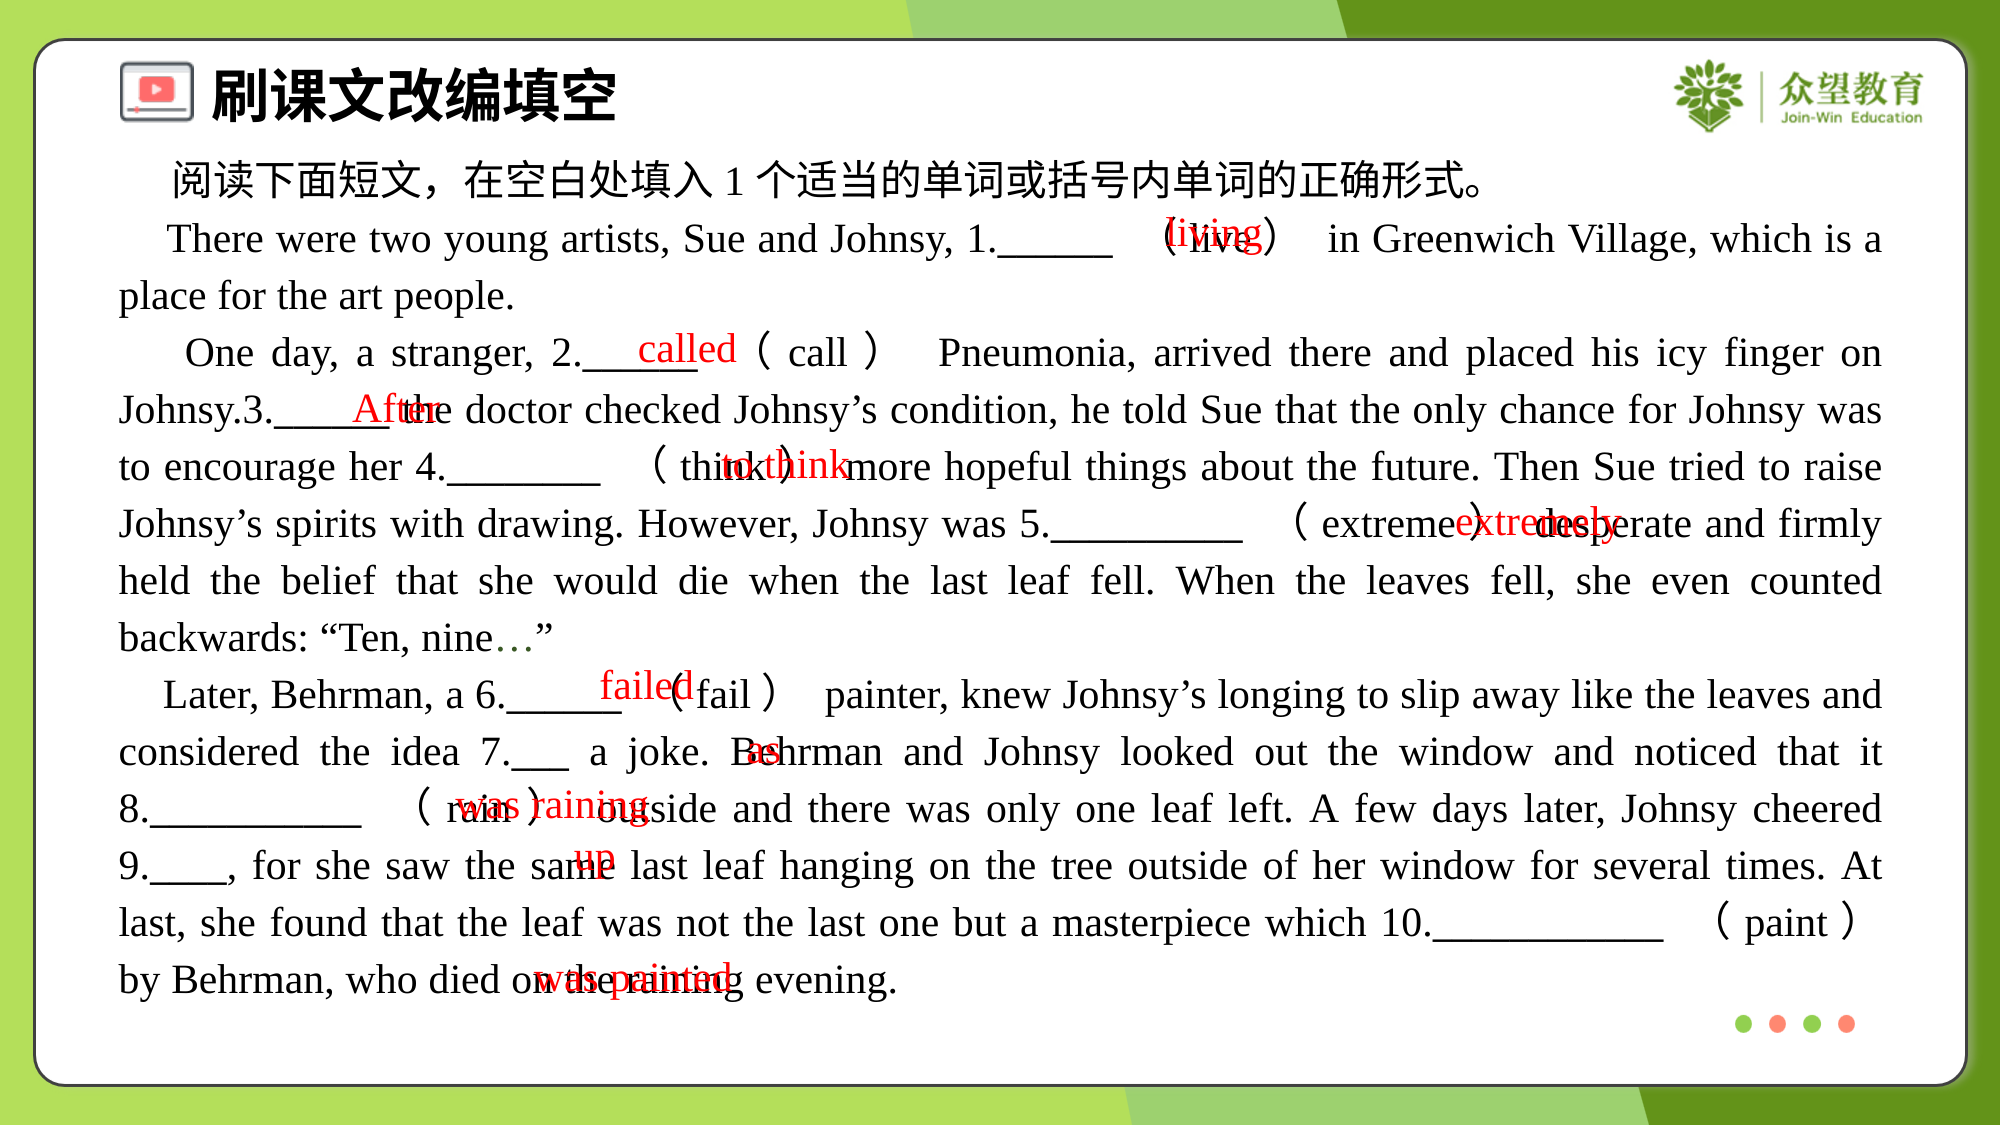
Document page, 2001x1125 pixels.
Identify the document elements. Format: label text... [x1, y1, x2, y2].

text_box was painted [524, 937, 743, 995]
text_box up [569, 816, 621, 875]
text_box living [1161, 191, 1268, 250]
text_box extremely [1450, 481, 1627, 540]
picture [0, 0, 2000, 1125]
text_box was raining [446, 764, 659, 822]
text_box 阅读下面短文，在空白处填入1个适当的单词或括号内单词的正确形式。 There were two young artists, Sue and Johnsy, 1.______ （live） in Greenwich Village, which is a place for the art people. One day, a stranger, 2.______ （call） Pneumonia, arrived there and placed his icy finger on Johnsy.3.______ the doctor checked Johnsy’s condition, he told Sue that the only chance for Johnsy was to encourage her 4.________ （think） more hopeful things about the future. Then Sue tried to raise Johnsy’s spirits with drawing. However, Johnsy was 5.__________ （extreme） desperate and firmly held the belief that she would die when the last leaf fell. When the leaves fell, she even counted backwards: “Ten, nine…” Later, Behrman, a 6.______ （fail） painter, knew Johnsy’s longing to slip away like the leaves and considered the idea 7.___ a joke. Behrman and Johnsy looked out the window and noticed that it 8.___________ （rain） outside and there was only one leaf left. A few days later, Johnsy cheered 9.____, for she saw the same last leaf hanging on the tree outside of her window for several times. At last, she found that the leaf was not the last one but a masterpiece which 10.____________ （paint） by Behrman, who died on the raining evening. [118, 146, 1883, 1079]
text_box as [741, 709, 786, 768]
text_box failed [594, 645, 699, 704]
text_box to think [711, 424, 860, 482]
text_box called [633, 308, 742, 366]
text_box After [347, 367, 445, 426]
